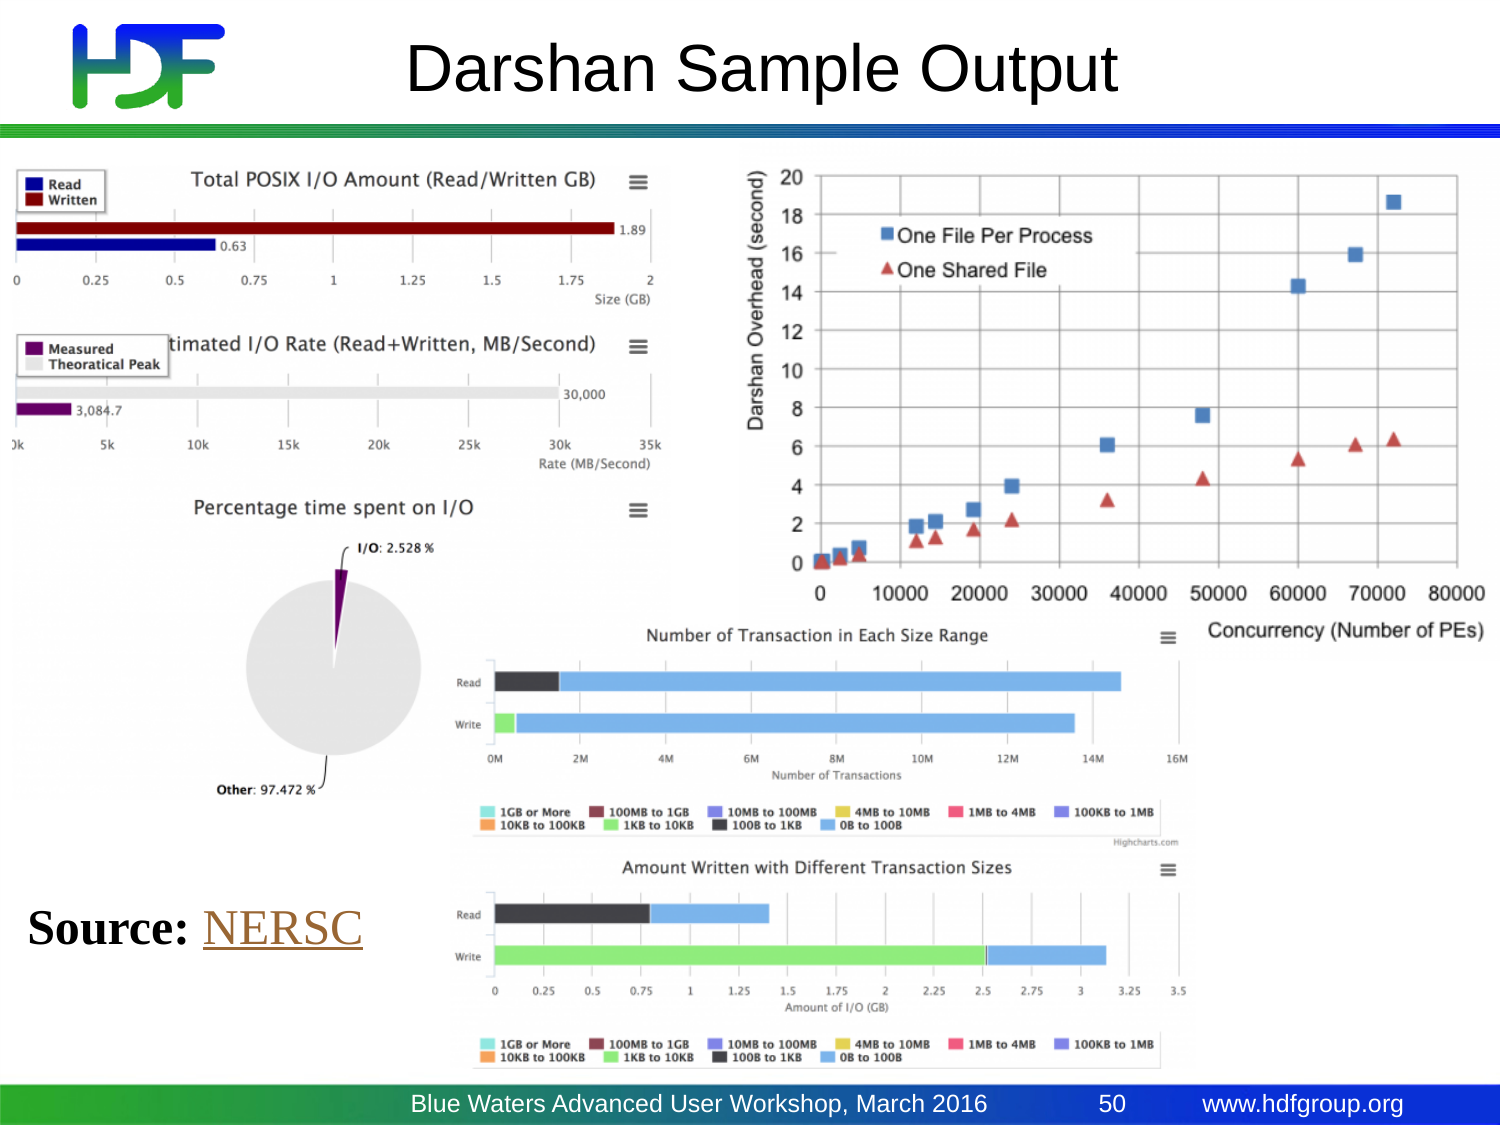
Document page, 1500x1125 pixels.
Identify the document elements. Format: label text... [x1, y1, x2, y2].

footer Blue Waters Advanced User Workshop, March 2016 [374, 1087, 1026, 1125]
title Darshan Sample Output [187, 24, 1338, 113]
text_box Source: NERSC [12, 886, 400, 962]
slide_number 50 [1049, 1087, 1176, 1125]
picture [0, 0, 1500, 1125]
